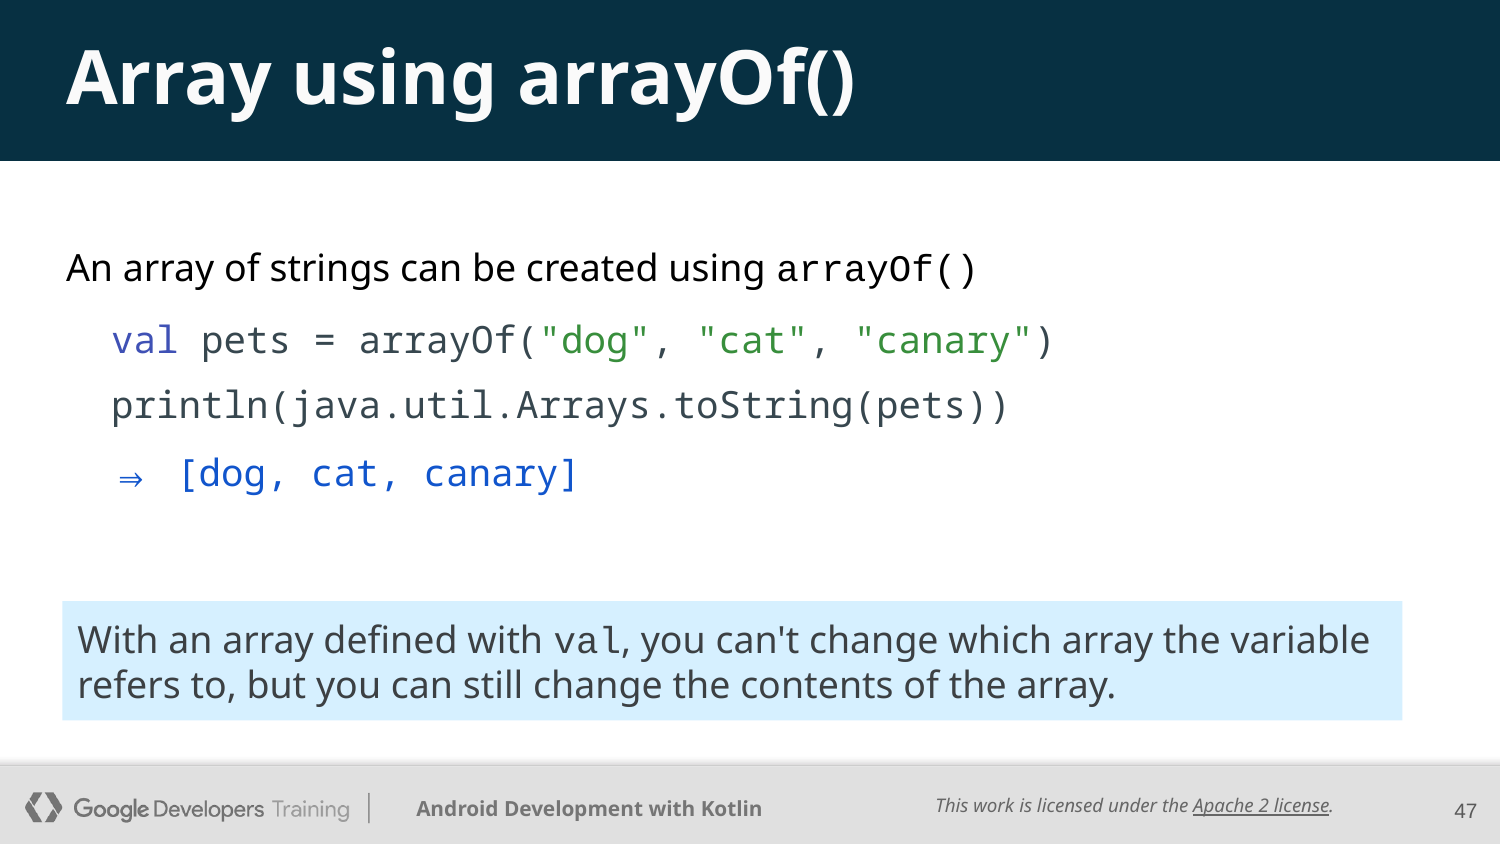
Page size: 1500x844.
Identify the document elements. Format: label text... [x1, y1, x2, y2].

picture [0, 161, 1500, 844]
slide_number ‹#› [1402, 777, 1493, 842]
text_box ⇒ [dog, cat, canary] [48, 427, 1417, 492]
title Array using arrayOf() [51, 40, 1472, 135]
text_box With an array defined with val, you can't change which array the variable refers to, but you can still change the contents of the array. [62, 601, 1403, 721]
list An array of strings can be created using arrayOf() val pets = arrayOf("dog", "cat", "canary") println(java.util.Arrays.toString(pets)) [51, 222, 1429, 474]
